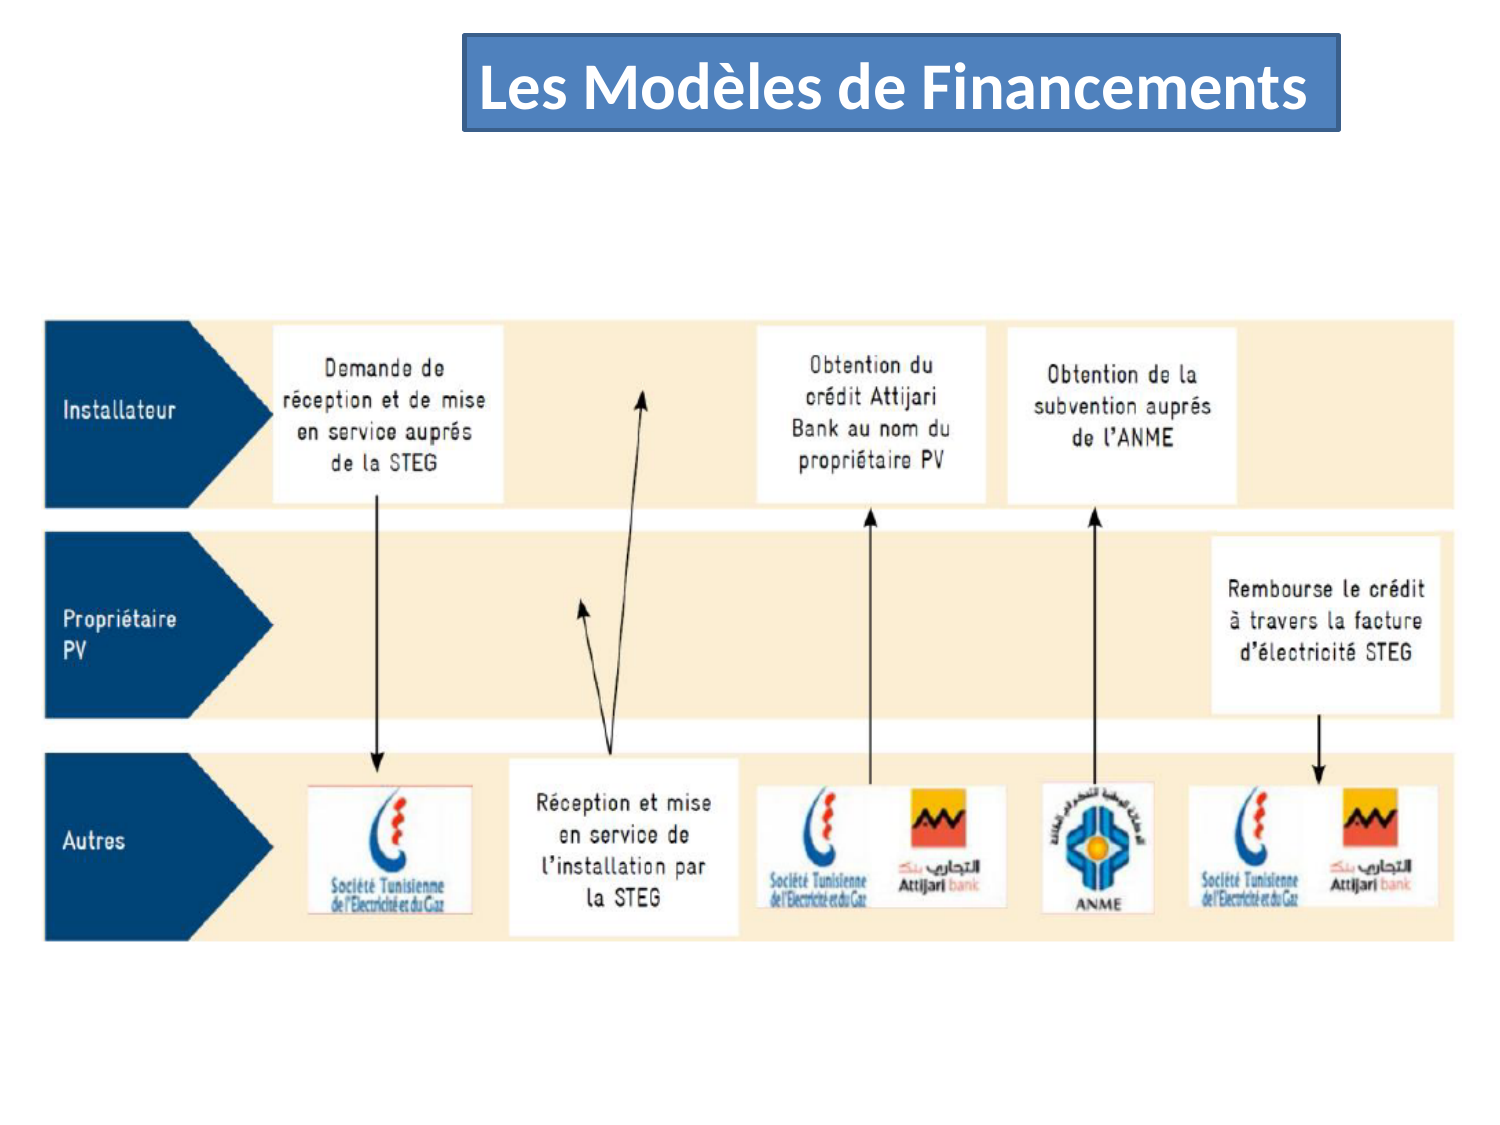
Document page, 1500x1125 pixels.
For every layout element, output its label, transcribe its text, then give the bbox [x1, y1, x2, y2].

picture [40, 302, 1462, 953]
text_box Les Modèles de Financements [462, 33, 1341, 132]
